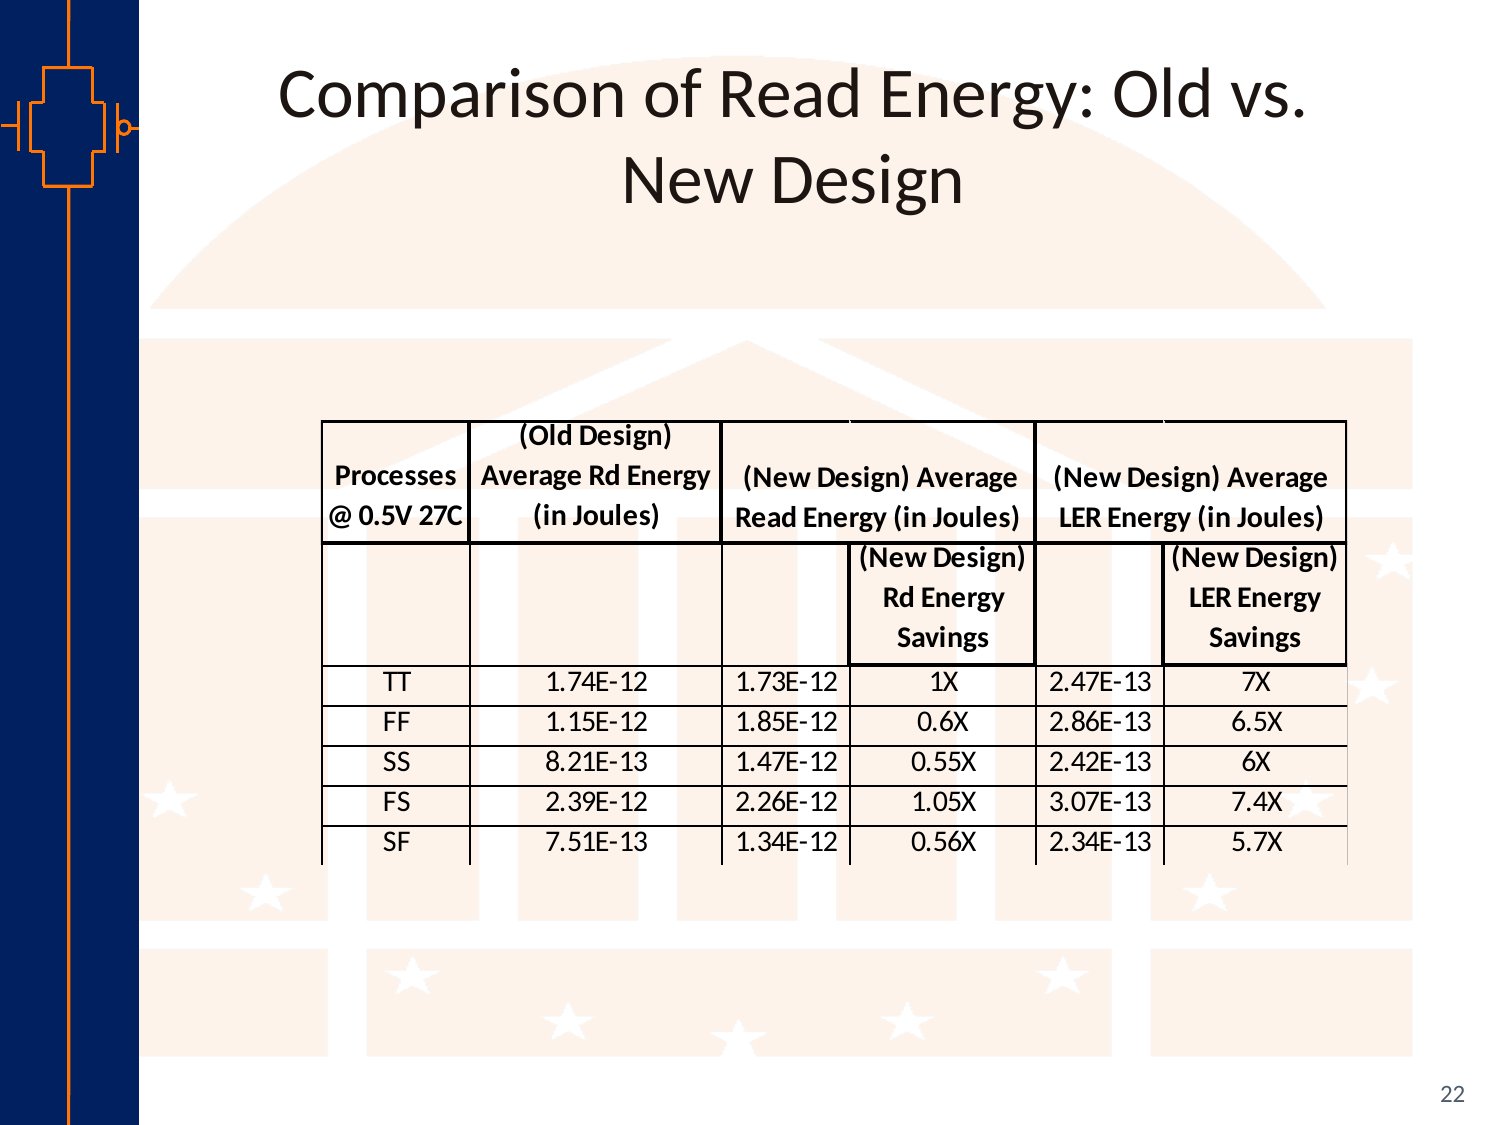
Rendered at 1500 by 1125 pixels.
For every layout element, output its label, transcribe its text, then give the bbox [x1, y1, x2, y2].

slide_number 22 [1425, 1062, 1488, 1123]
title Comparison of Read Energy: Old vs. New Design [200, 37, 1388, 225]
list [320, 420, 1350, 868]
